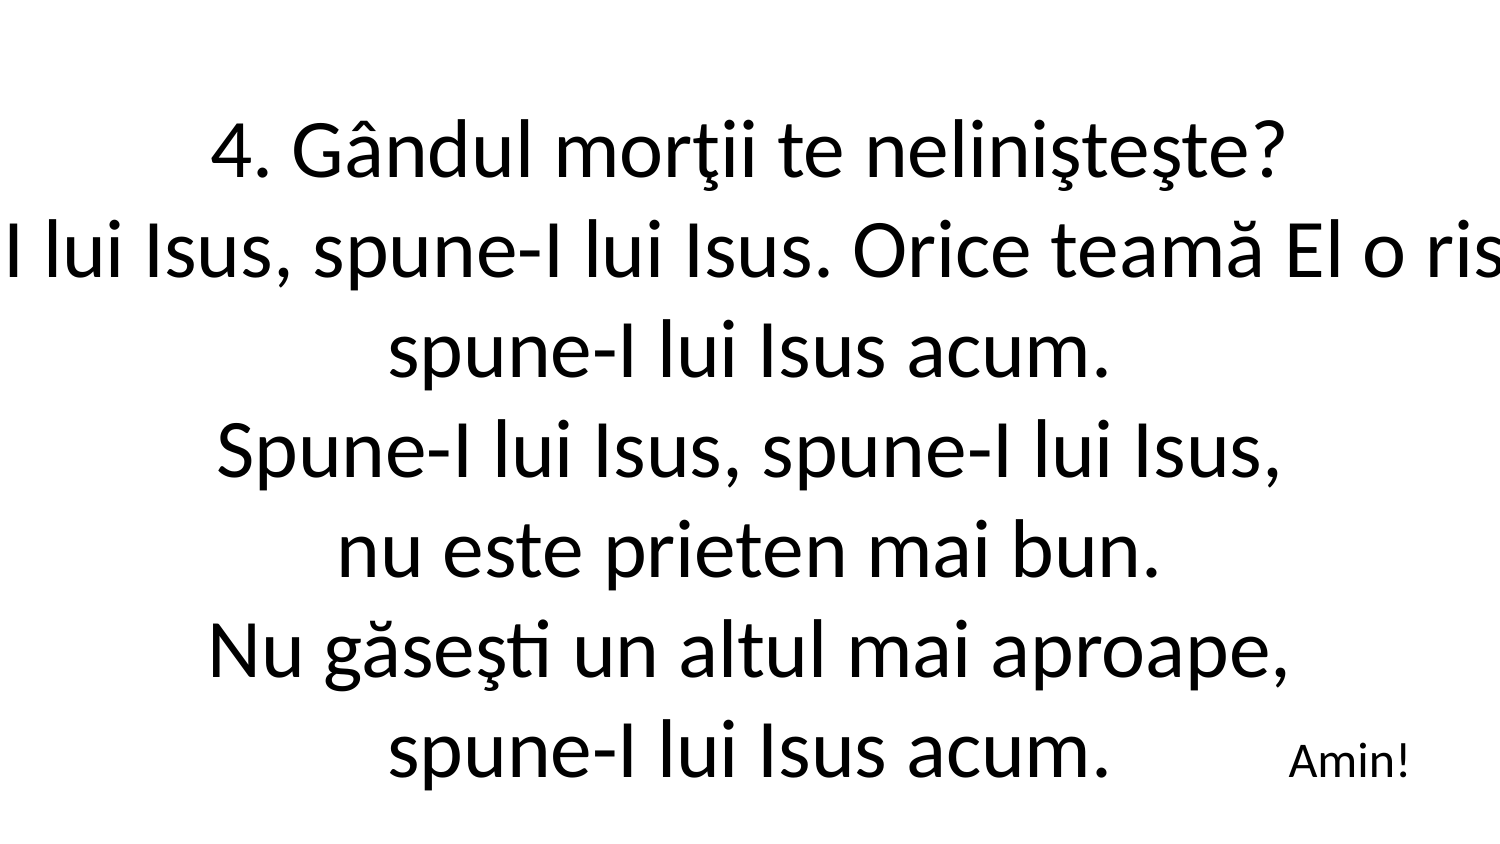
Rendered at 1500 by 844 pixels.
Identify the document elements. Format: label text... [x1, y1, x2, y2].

text_box 4. Gândul morţii te nelinişteşte? Spune-I lui Isus, spune-I lui Isus. Orice teamă El o risipeşte, spune-I lui Isus acum. Spune-I lui Isus, spune-I lui Isus, nu este prieten mai bun. Nu găseşti un altul mai aproape, spune-I lui Isus acum. [0, 42, 1500, 802]
text_box Amin! [1273, 674, 1427, 795]
